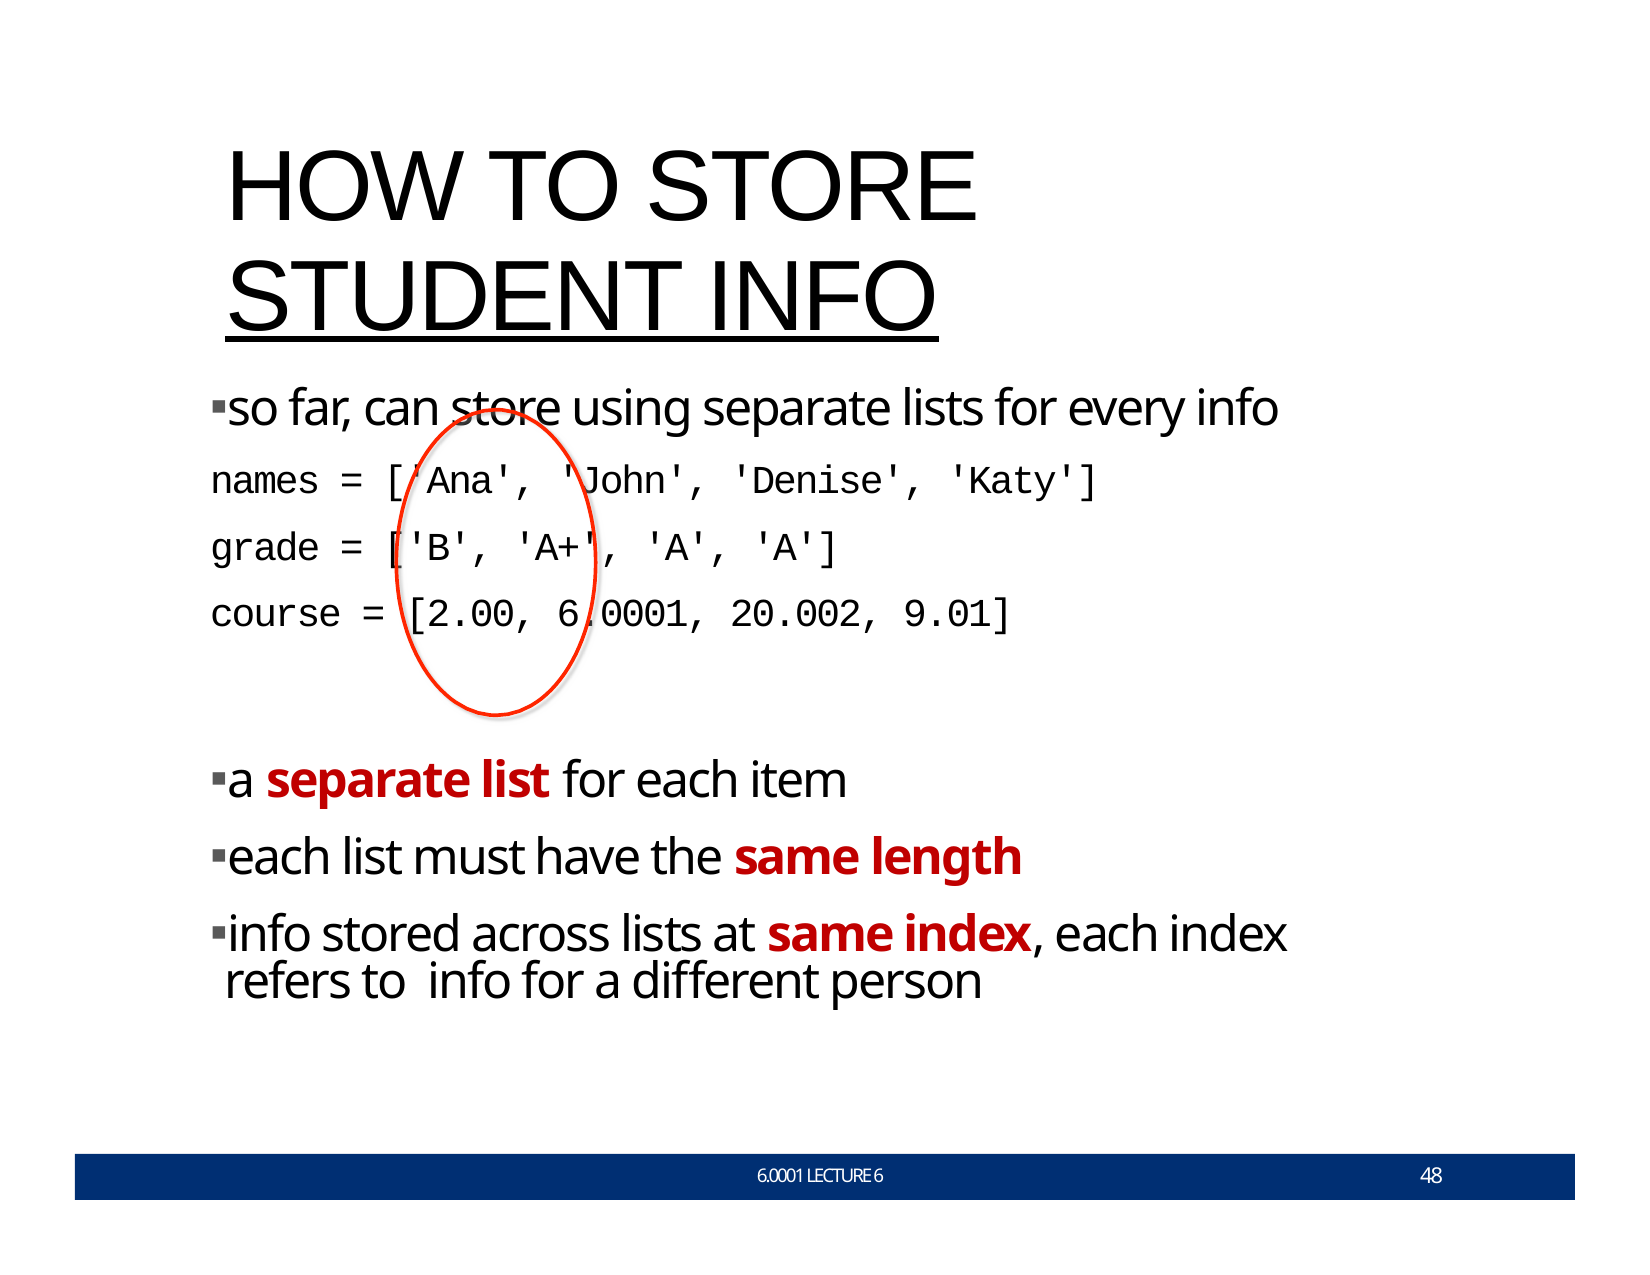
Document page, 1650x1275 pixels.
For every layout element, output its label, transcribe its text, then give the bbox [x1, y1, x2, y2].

title HOW TO STORE STUDENT INFO [222, 128, 1450, 351]
footer 6.0001 LECTURE 6 [754, 1162, 897, 1275]
text_box 48 [1413, 1160, 1447, 1192]
text_box [396, 409, 596, 716]
text_box [390, 402, 609, 728]
text_box so far, can store using separate lists for every info names = ['Ana', 'John', 'Denise', 'Katy'] grade = ['B', 'A+', 'A', 'A'] course = [2.00, 6.0001, 20.002, 9.01] a separate list for each item each list must have the same length info stored across lists at same index, each index refers to info for a diﬀerent person [207, 348, 1425, 1009]
